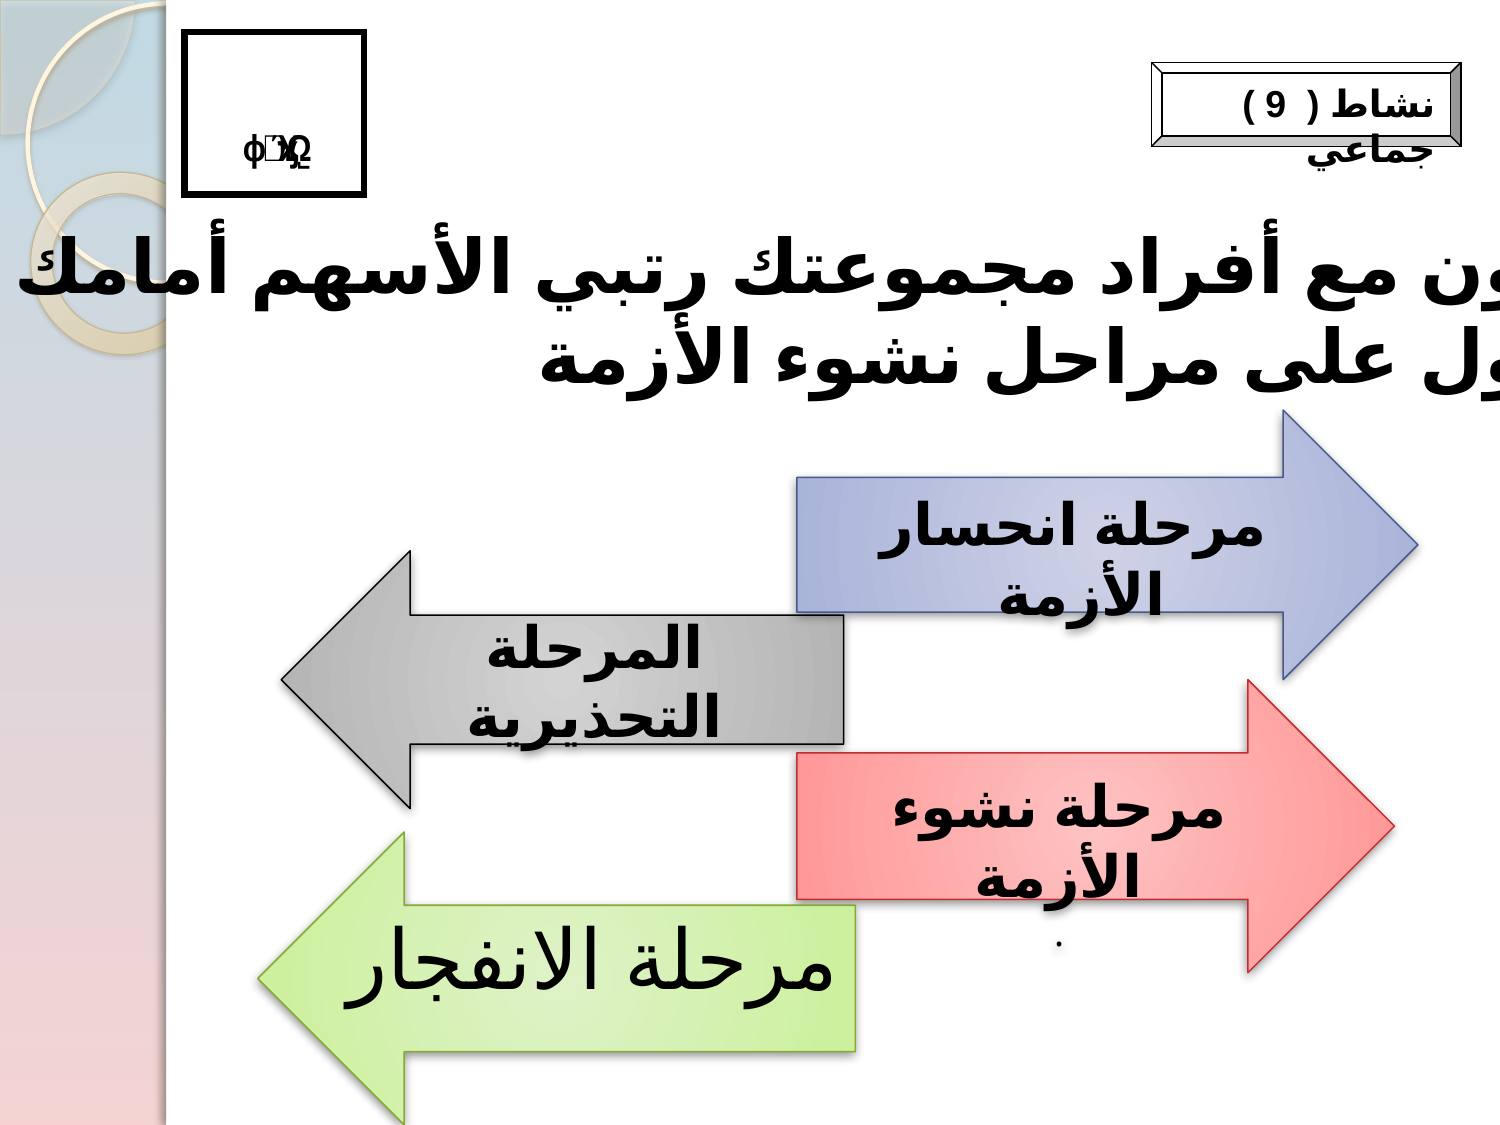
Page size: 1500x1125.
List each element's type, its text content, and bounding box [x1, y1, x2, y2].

text_box مرحلة الانفجار [257, 831, 857, 1125]
text_box مرحلة انحسار الأزمة [796, 409, 1419, 681]
text_box نشاط ( 9 ) جماعي [1151, 62, 1461, 147]
text_box مرحلة نشوء الأزمة . [796, 678, 1396, 974]
picture [187, 34, 362, 192]
text_box المرحلة التحذيرية [280, 550, 845, 810]
text_box بالتعاون مع أفراد مجموعتك رتبي الأسهم أمامك للحصول على مراحل نشوء الأزمة [0, 210, 1500, 406]
